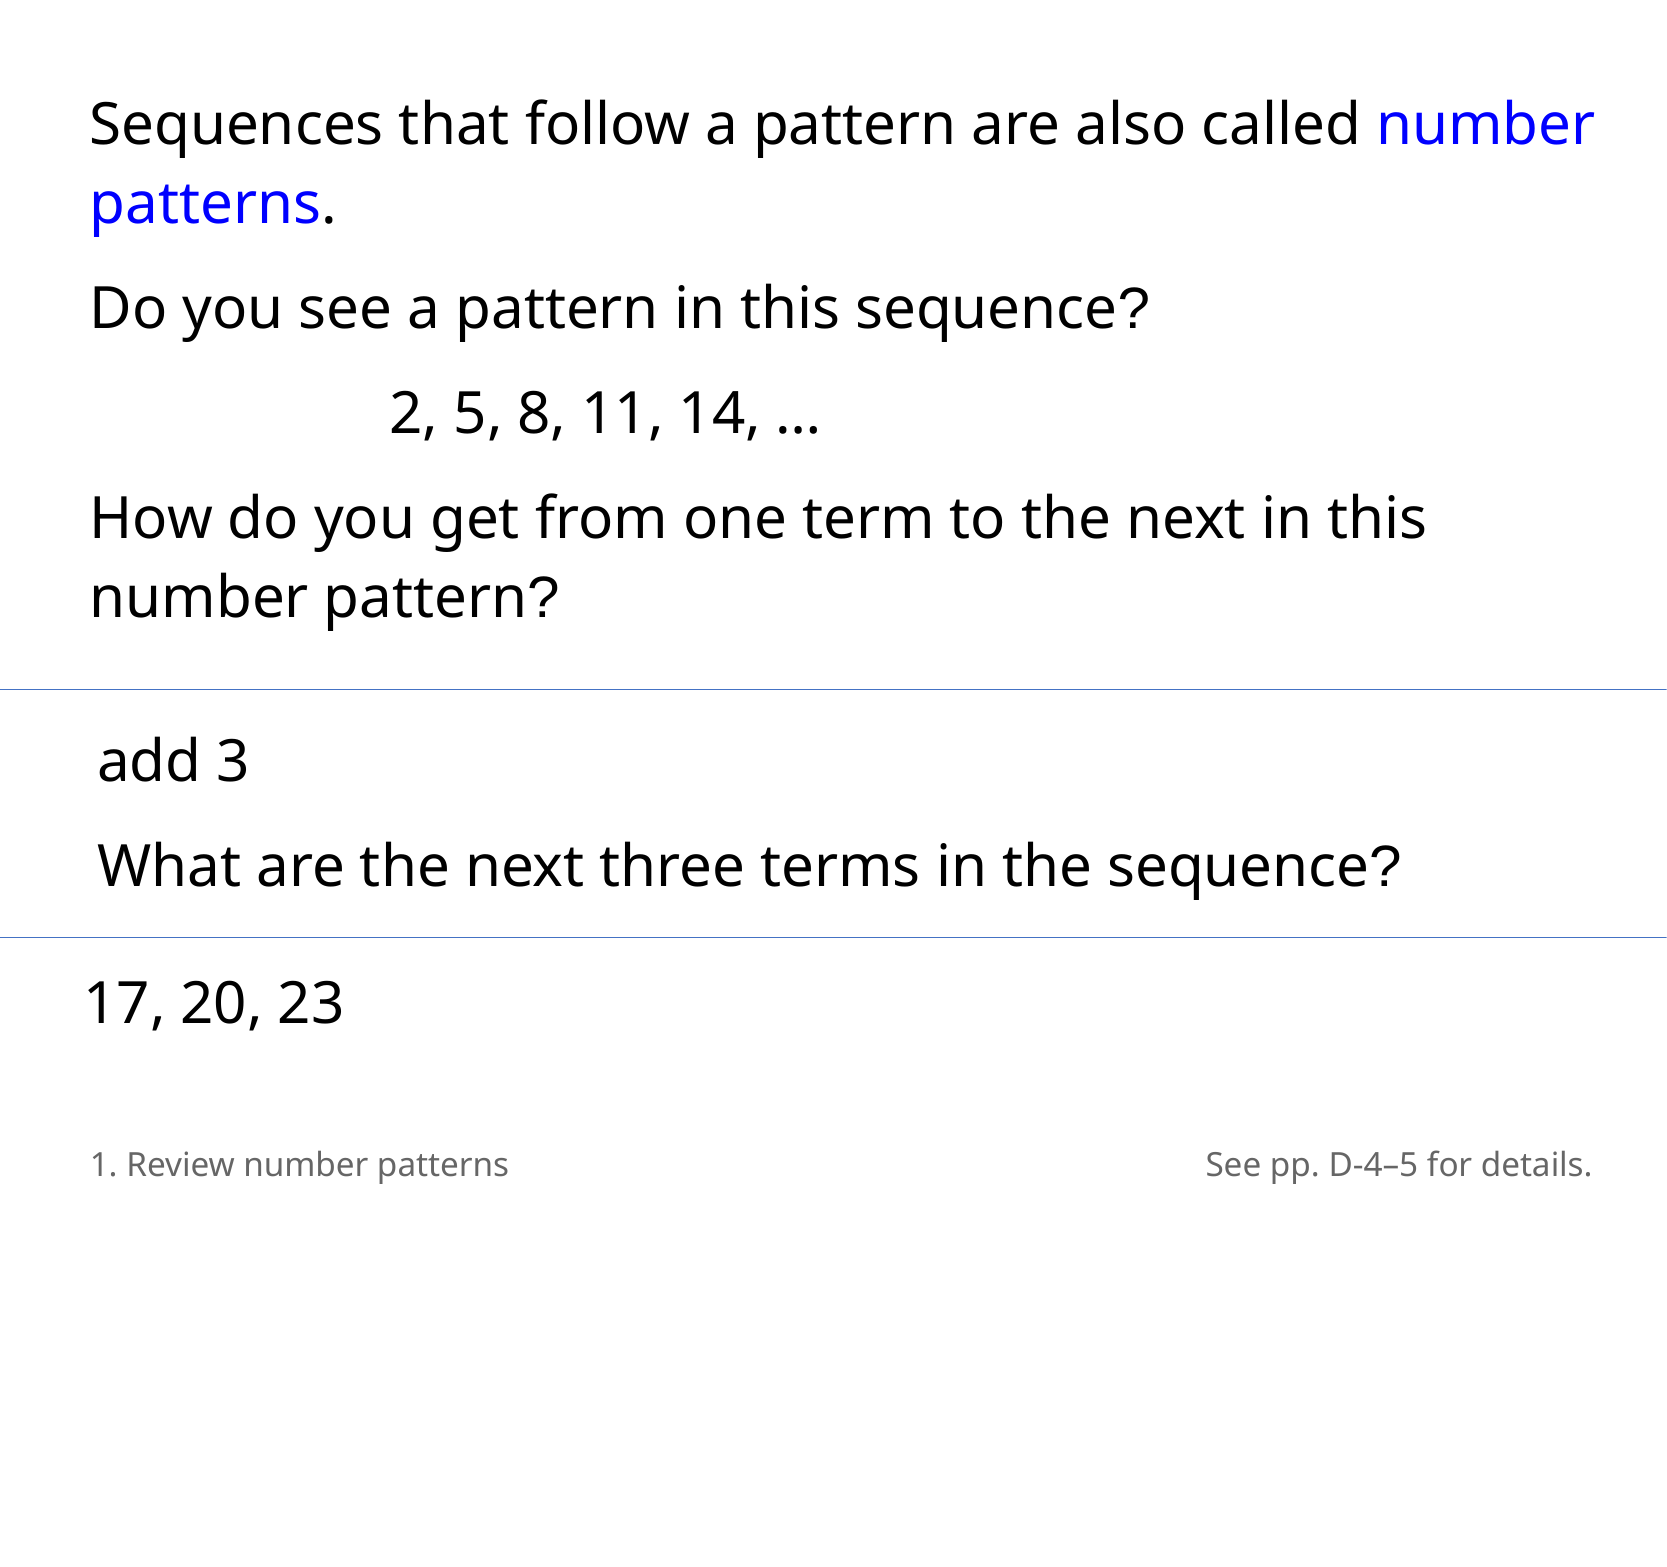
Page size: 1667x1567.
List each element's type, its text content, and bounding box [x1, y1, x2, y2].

text_box See pp. D-4–5 for details. [1051, 1135, 1608, 1190]
text_box Sequences that follow a pattern are also called number patterns. Do you see a pattern in this sequence? 2, 5, 8, 11, 14, … How do you get from one term to the next in this number pattern? [74, 68, 1659, 637]
text_box add 3 What are the next three terms in the sequence? [82, 706, 1561, 906]
text_box 1. Review number patterns [74, 1135, 855, 1190]
text_box 17, 20, 23 [68, 958, 949, 1043]
